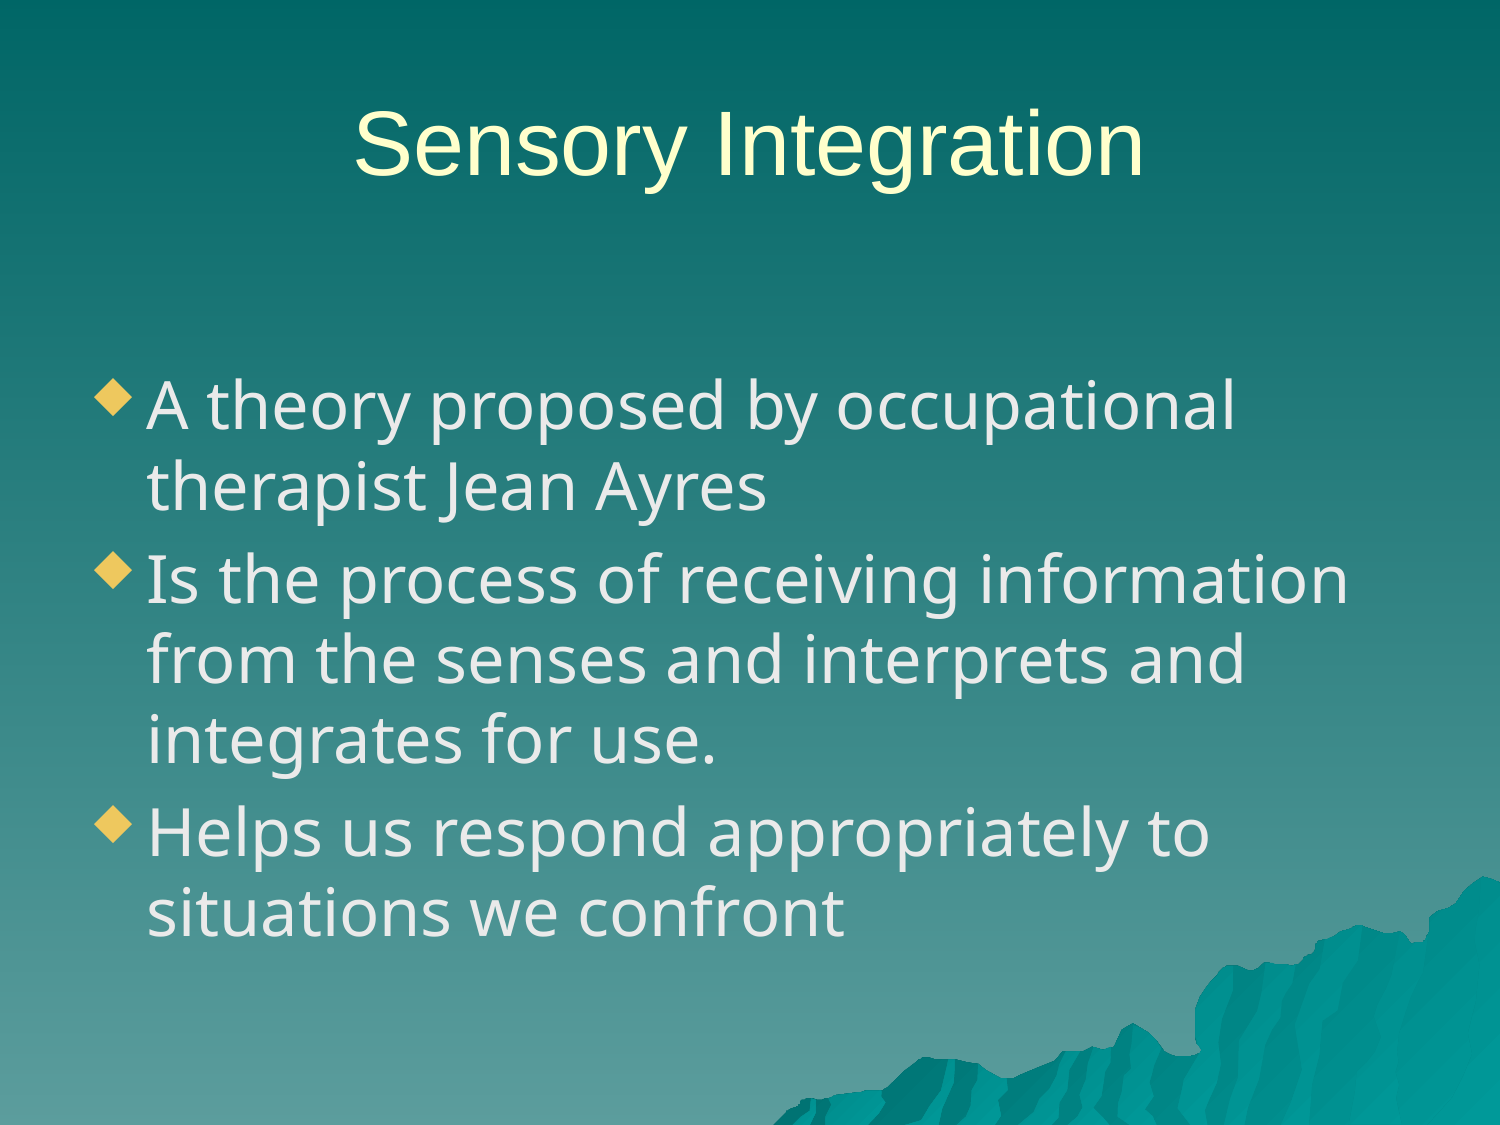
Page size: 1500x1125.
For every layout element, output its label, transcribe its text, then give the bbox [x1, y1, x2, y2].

list A theory proposed by occupational therapist Jean Ayres Is the process of receiving information from the senses and interprets and integrates for use. Helps us respond appropriately to situations we confront [74, 262, 1426, 1006]
title Sensory Integration [74, 45, 1426, 233]
